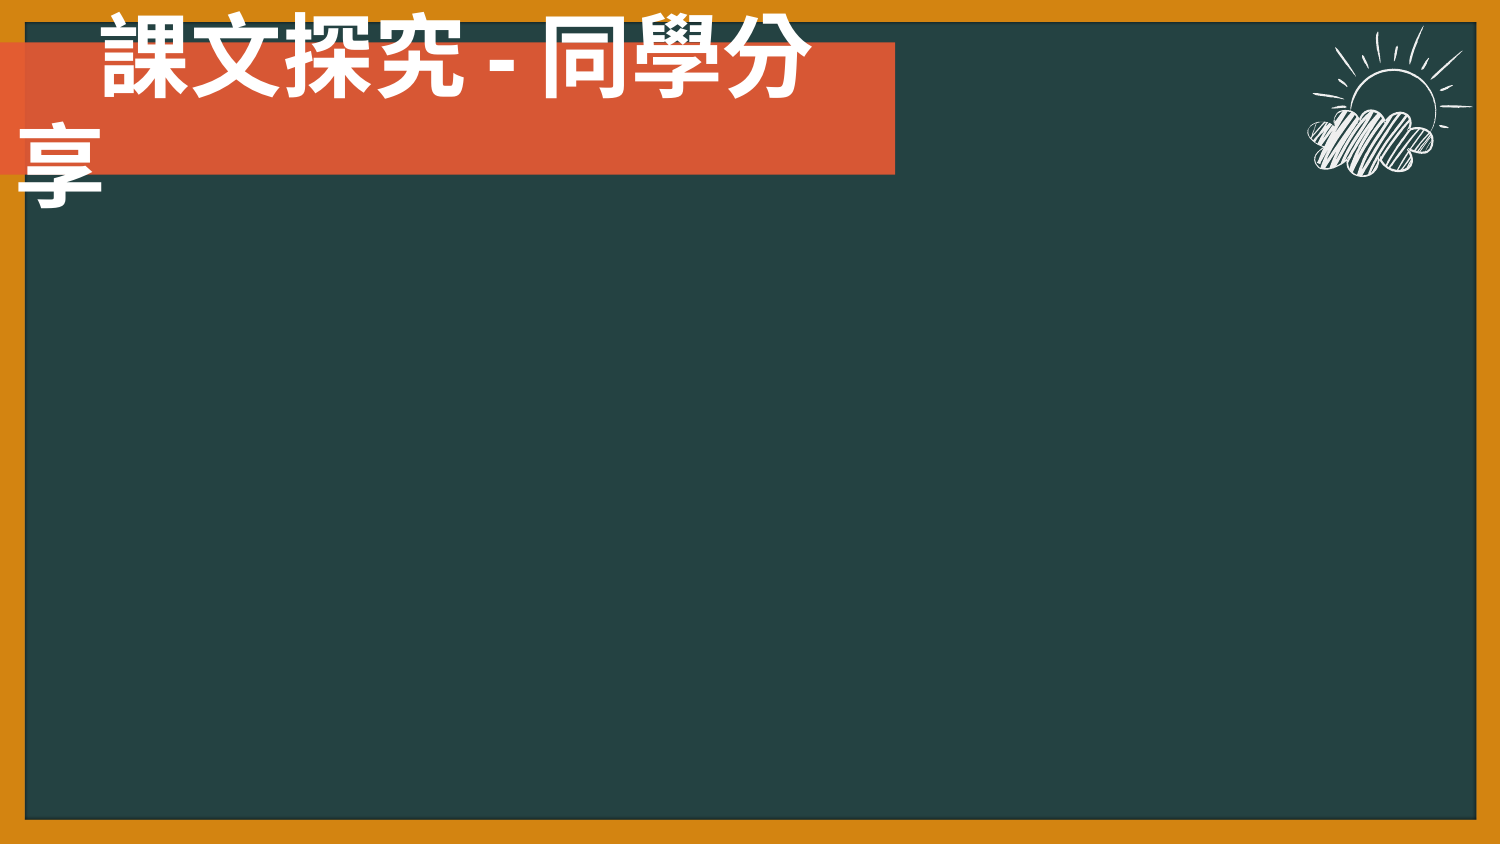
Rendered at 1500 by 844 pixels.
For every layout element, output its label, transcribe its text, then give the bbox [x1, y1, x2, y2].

text_box 課文探究-同學分享 [0, 41, 896, 176]
picture [0, 0, 1500, 844]
